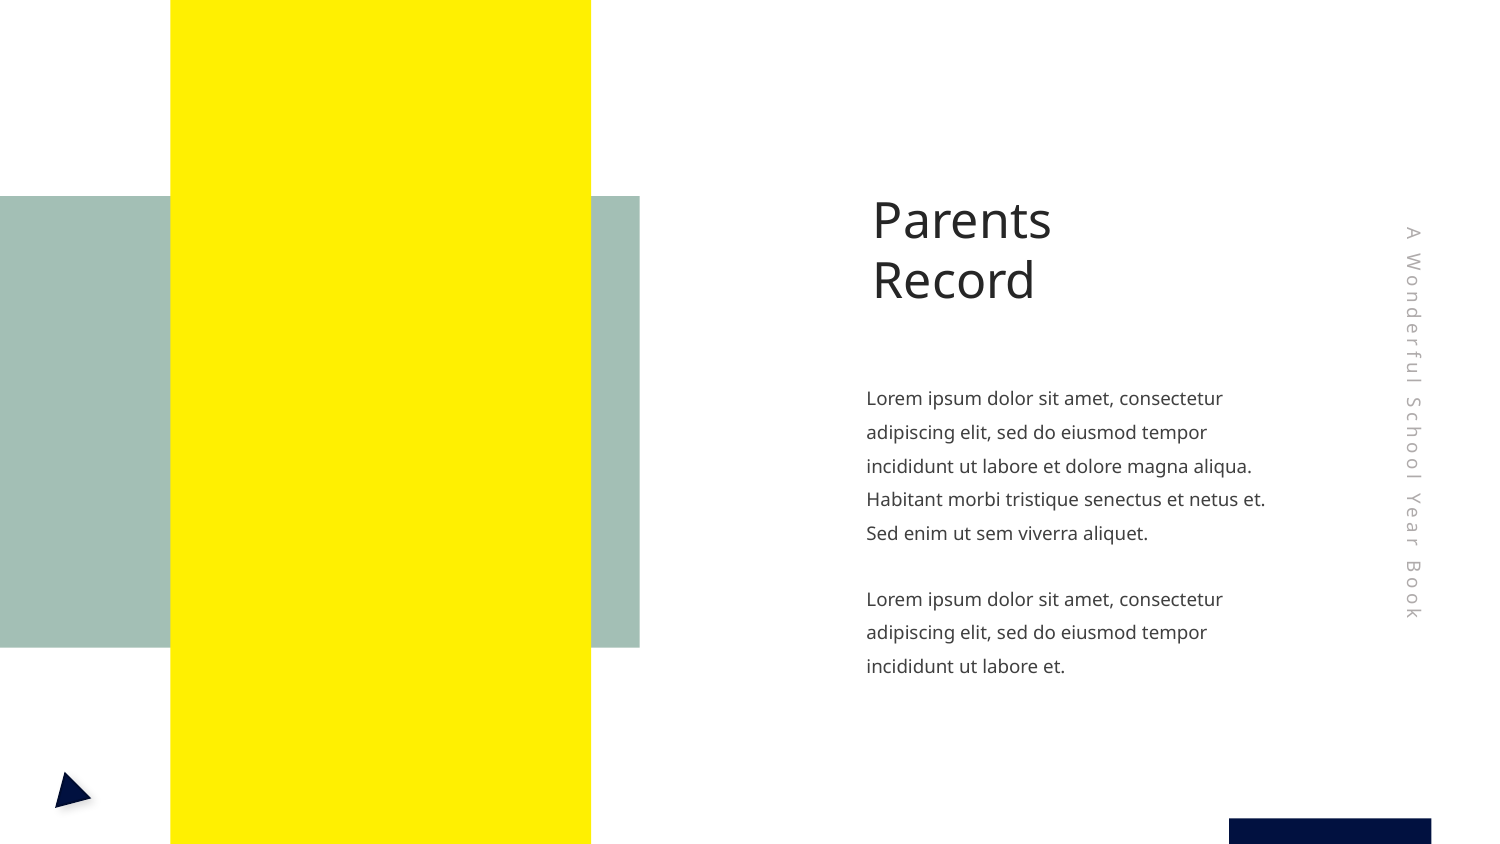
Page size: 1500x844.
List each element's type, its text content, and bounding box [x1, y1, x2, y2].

text_box Lorem ipsum dolor sit amet, consectetur adipiscing elit, sed do eiusmod tempor incididunt ut labore et. [851, 568, 1284, 685]
text_box [55, 771, 92, 808]
text_box [1228, 817, 1432, 844]
text_box A Wonderful School Year Book [1396, 212, 1434, 634]
picture [170, 0, 592, 844]
text_box Lorem ipsum dolor sit amet, consectetur adipiscing elit, sed do eiusmod tempor incididunt ut labore et dolore magna aliqua. Habitant morbi tristique senectus et netus et. Sed enim ut sem viverra aliquet. [851, 368, 1284, 552]
text_box Parents Record [858, 180, 1068, 316]
